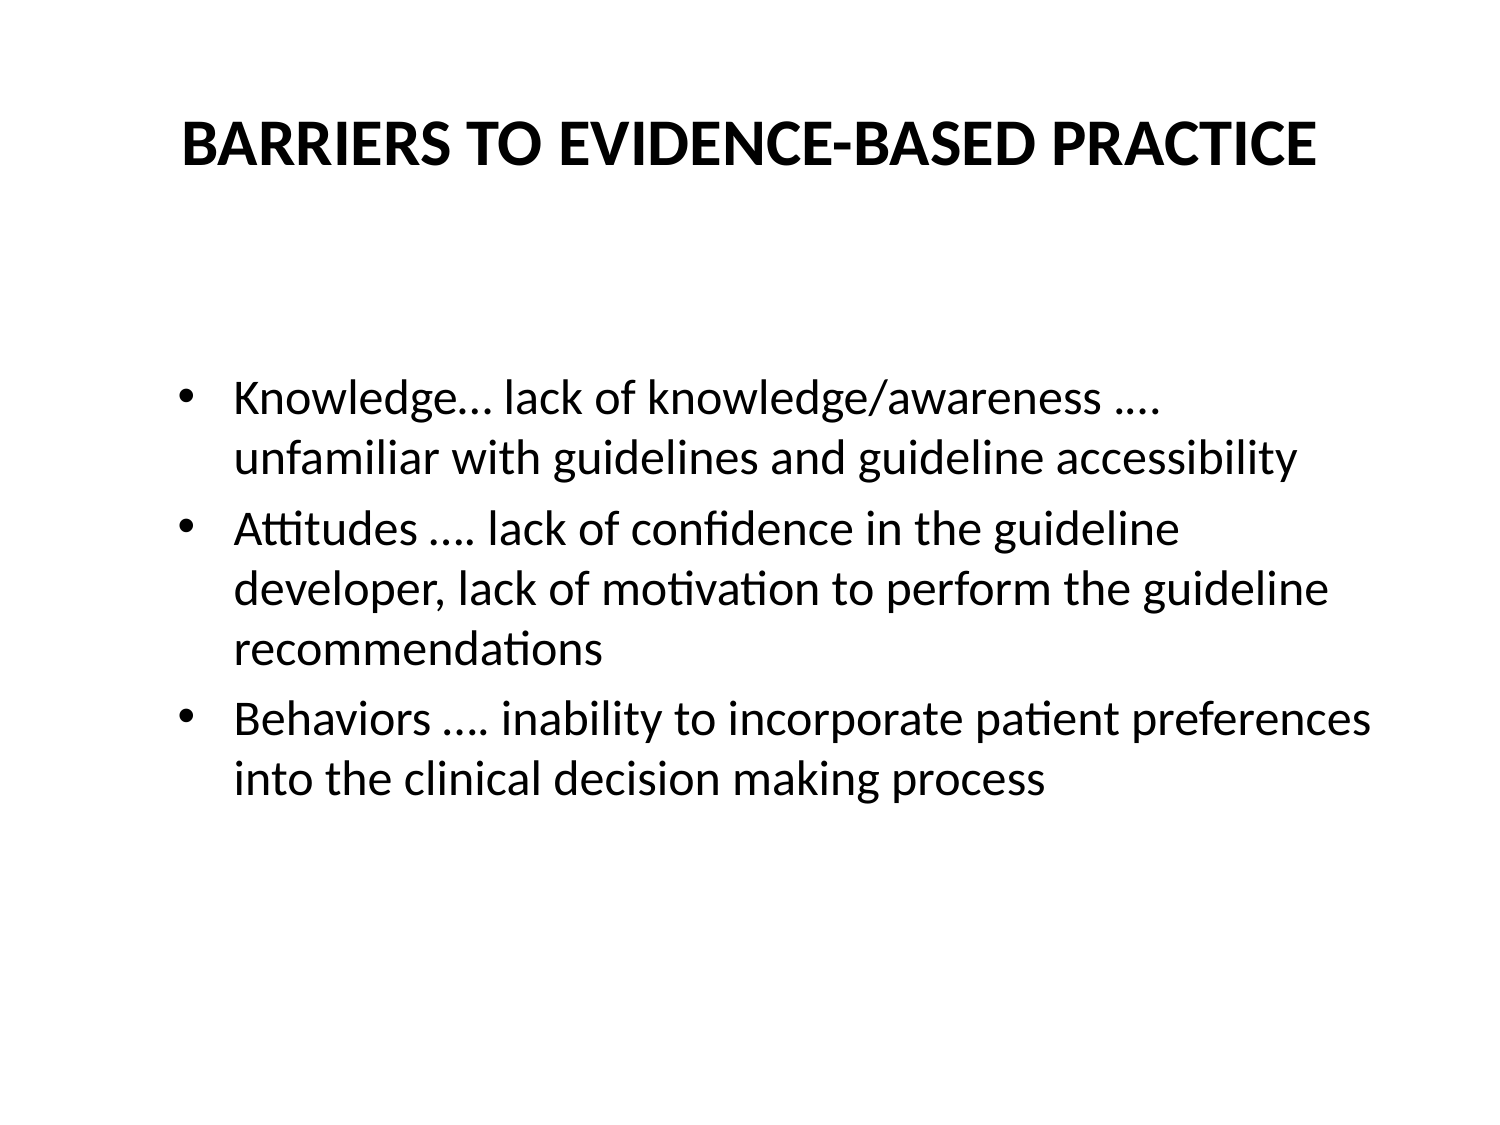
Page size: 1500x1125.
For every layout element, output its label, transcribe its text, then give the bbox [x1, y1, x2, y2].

list Knowledge… lack of knowledge/awareness .… unfamiliar with guidelines and guideline accessibility Attitudes …. lack of confidence in the guideline developer, lack of motivation to perform the guideline recommendations Behaviors …. inability to incorporate patient preferences into the clinical decision making process [162, 287, 1388, 1000]
title BARRIERS TO EVIDENCE-BASED PRACTICE [75, 45, 1425, 233]
